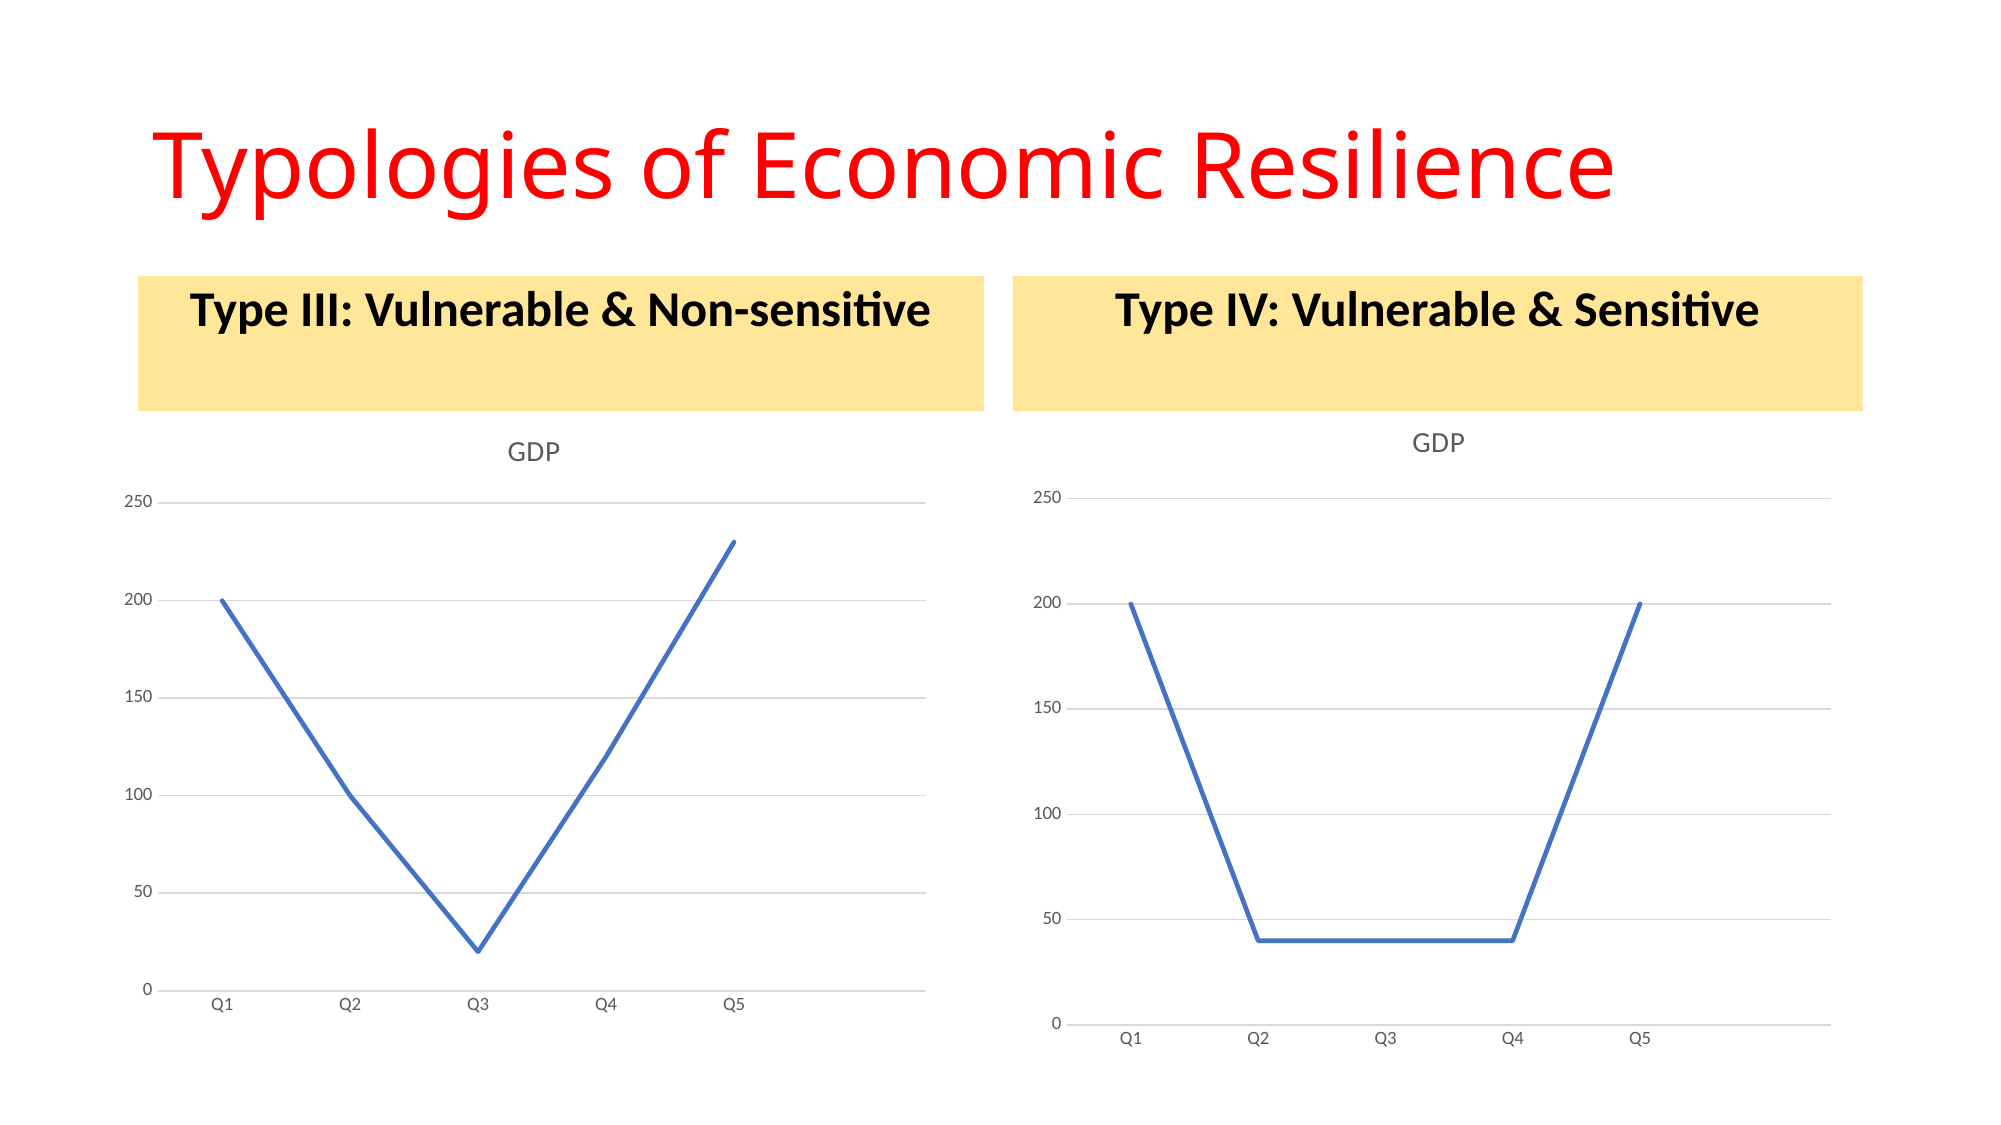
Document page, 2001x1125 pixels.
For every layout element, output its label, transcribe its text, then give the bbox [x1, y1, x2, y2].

list Type III: Vulnerable & Non-sensitive [137, 275, 984, 411]
list Type IV: Vulnerable & Sensitive [1012, 275, 1863, 411]
chart [109, 410, 960, 1027]
title Typologies of Economic Resilience [137, 59, 1863, 278]
chart [1016, 400, 1863, 1066]
